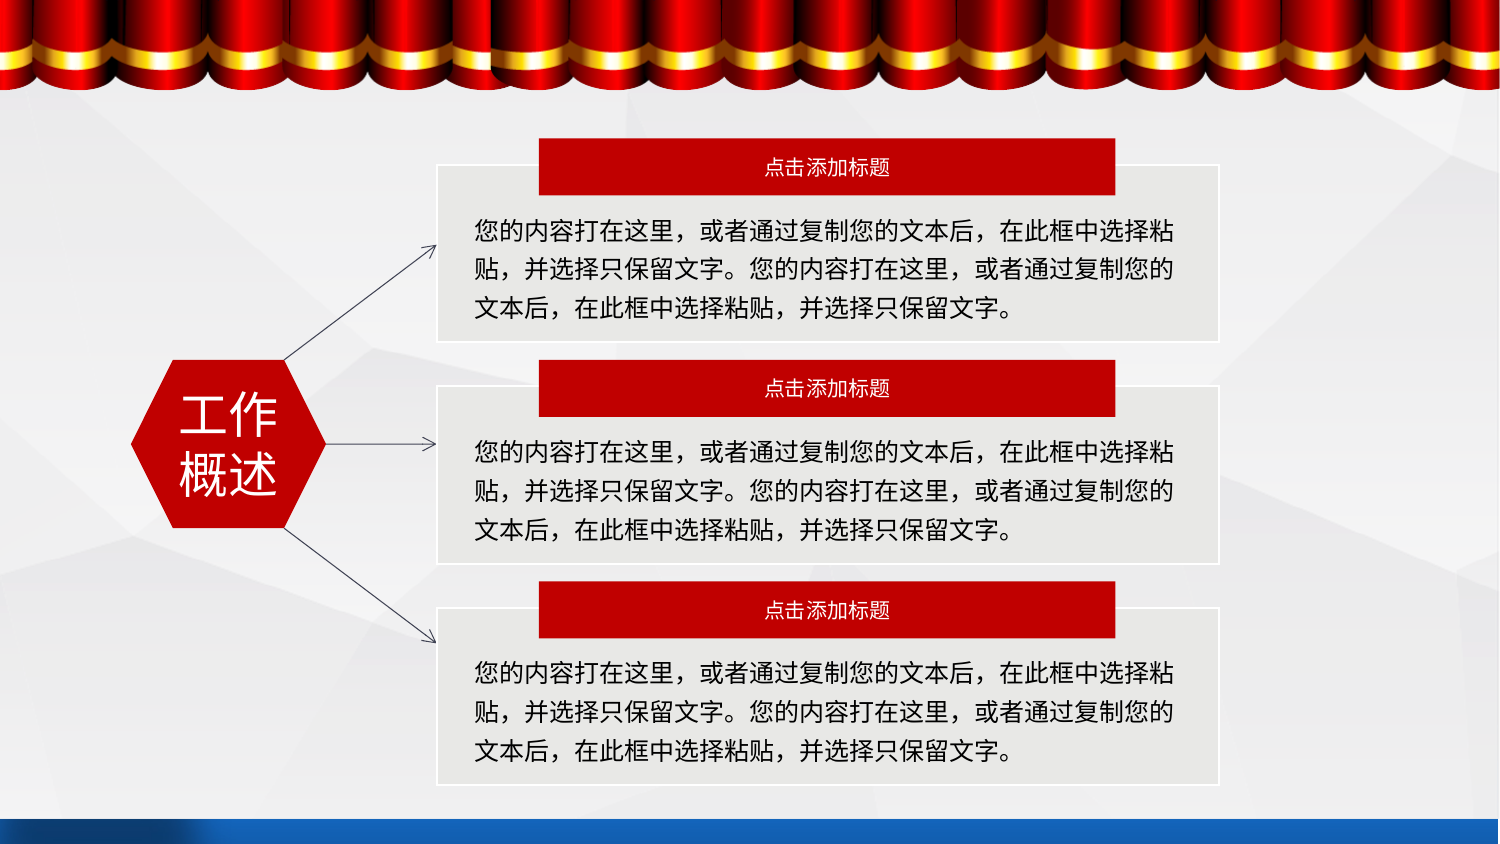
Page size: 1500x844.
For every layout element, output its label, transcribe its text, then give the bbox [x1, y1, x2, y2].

text_box [436, 385, 1220, 565]
text_box 您的内容打在这里，或者通过复制您的文本后，在此框中选择粘贴，并选择只保留文字。您的内容打在这里，或者通过复制您的文本后，在此框中选择粘贴，并选择只保留文字。 [463, 421, 1208, 550]
text_box [436, 164, 1220, 343]
text_box 您的内容打在这里，或者通过复制您的文本后，在此框中选择粘贴，并选择只保留文字。您的内容打在这里，或者通过复制您的文本后，在此框中选择粘贴，并选择只保留文字。 [463, 200, 1208, 329]
text_box [436, 607, 1220, 786]
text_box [283, 528, 437, 644]
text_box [283, 244, 437, 360]
picture [0, 0, 1500, 844]
text_box 工作概述 [129, 358, 327, 530]
text_box 您的内容打在这里，或者通过复制您的文本后，在此框中选择粘贴，并选择只保留文字。您的内容打在这里，或者通过复制您的文本后，在此框中选择粘贴，并选择只保留文字。 [463, 643, 1208, 772]
text_box 点击添加标题 [538, 359, 1116, 418]
text_box 点击添加标题 [538, 580, 1116, 639]
text_box 点击添加标题 [538, 137, 1116, 196]
